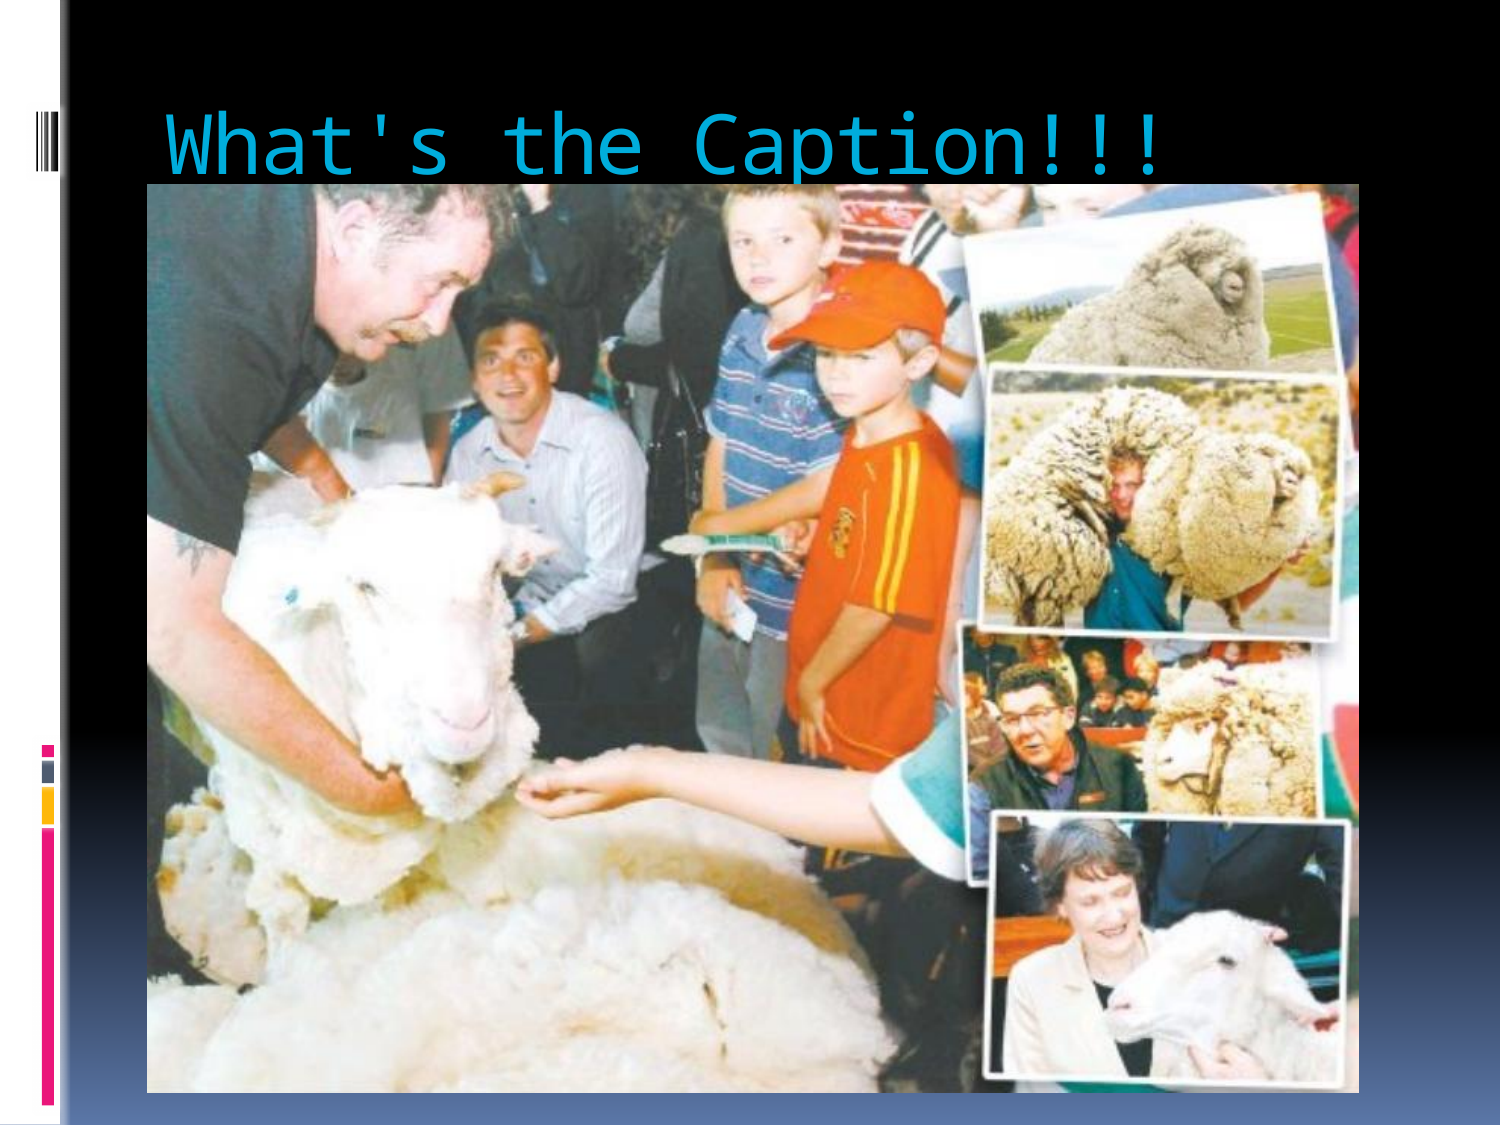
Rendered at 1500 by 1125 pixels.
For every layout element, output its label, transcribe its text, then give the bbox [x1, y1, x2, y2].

title What's the Caption!!! [150, 83, 1425, 234]
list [147, 184, 1359, 1093]
